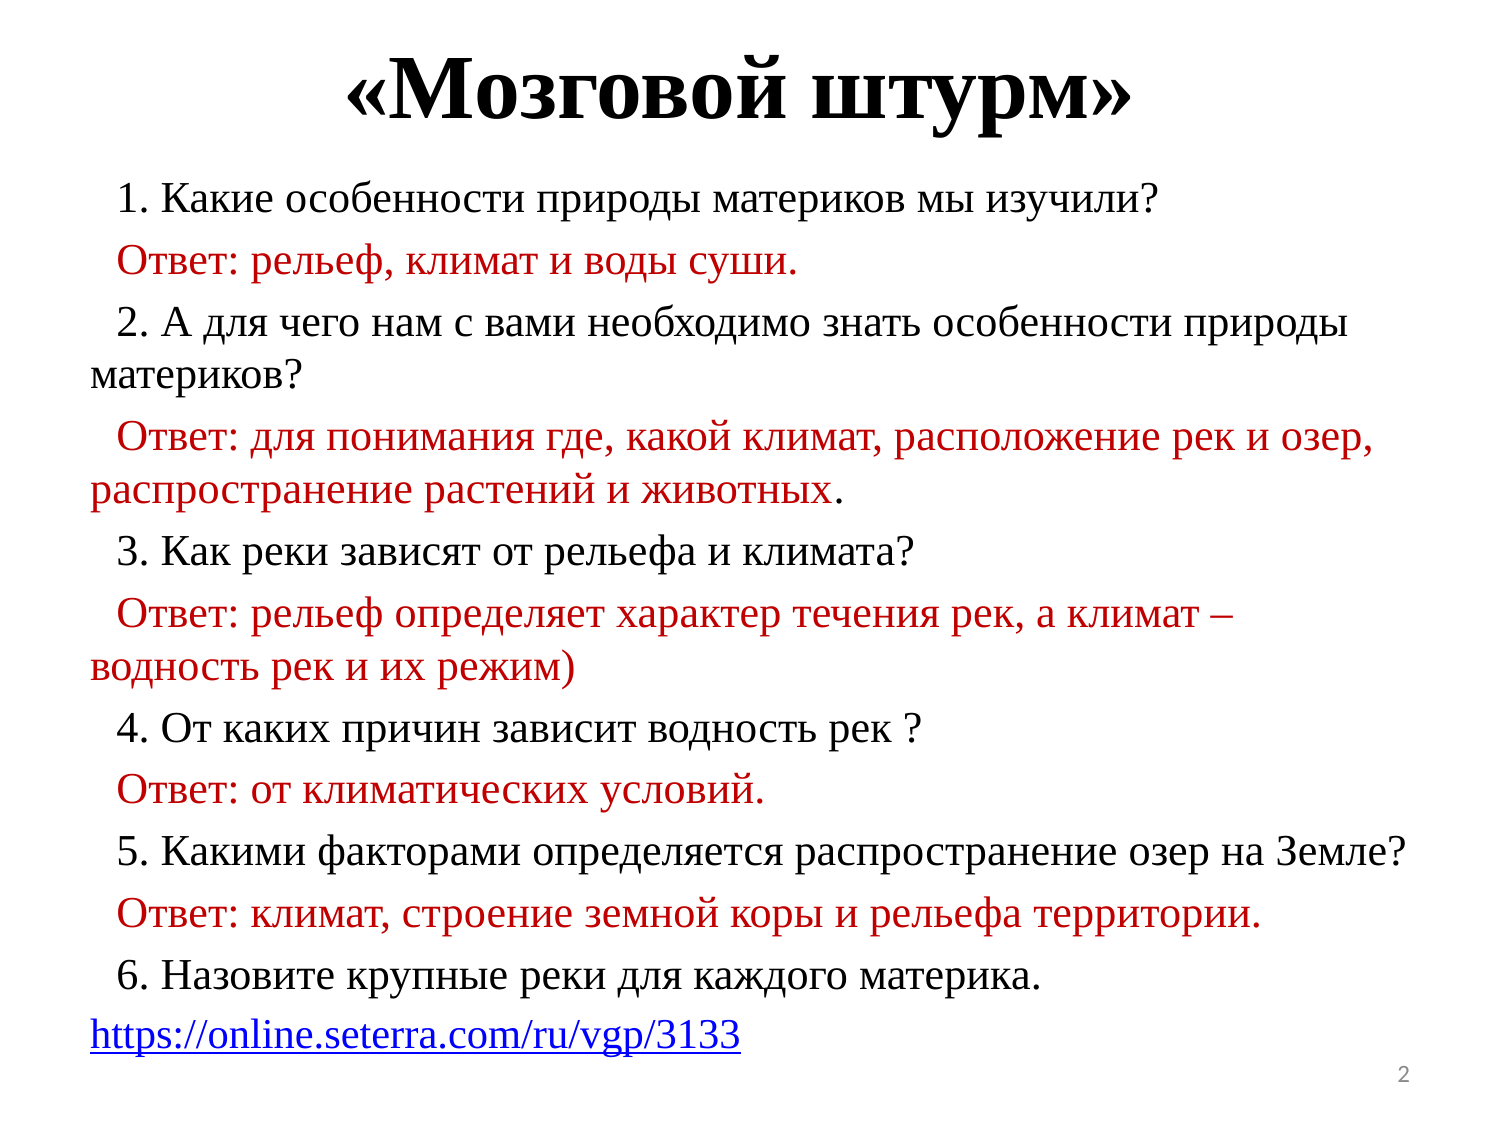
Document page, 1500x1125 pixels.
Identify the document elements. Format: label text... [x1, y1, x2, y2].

title «Мозговой штурм» [64, 0, 1415, 163]
list 1. Какие особенности природы материков мы изучили? Ответ: рельеф, климат и воды суши. 2. А для чего нам с вами необходимо знать особенности природы материков? Ответ: для понимания где, какой климат, расположение рек и озер, распространение растений и животных. 3. Как реки зависят от рельефа и климата? Ответ: рельеф определяет характер течения рек, а климат – водность рек и их режим) 4. От каких причин зависит водность рек ? Ответ: от климатических условий. 5. Какими факторами определяется распространение озер на Земле? Ответ: климат, строение земной коры и рельефа территории. 6. Назовите крупные реки для каждого материка. https://online.seterra.com/ru/vgp/3133 [75, 160, 1425, 1083]
slide_number 2 [1074, 1042, 1425, 1103]
